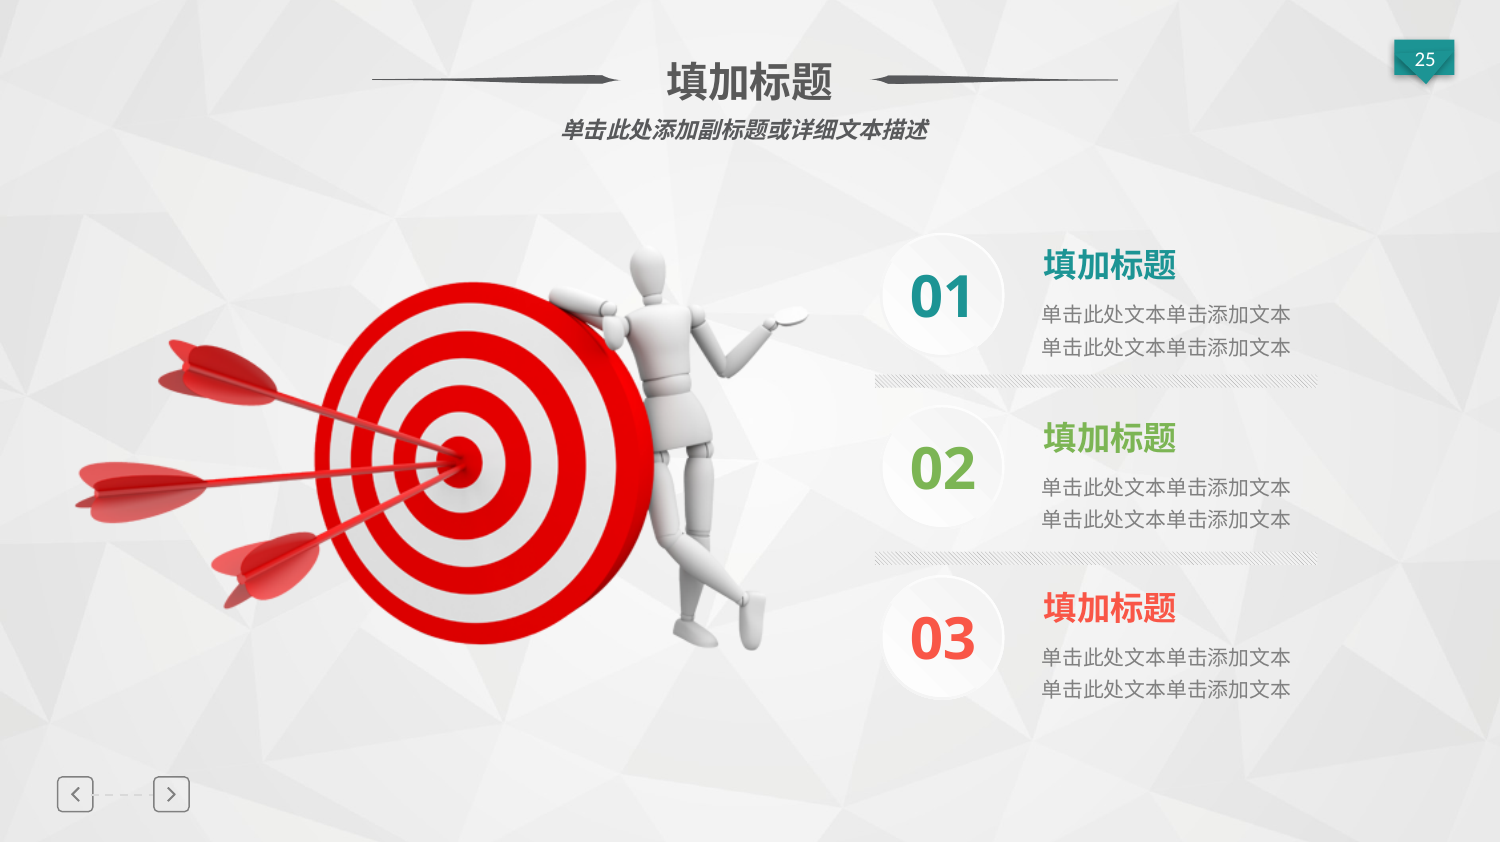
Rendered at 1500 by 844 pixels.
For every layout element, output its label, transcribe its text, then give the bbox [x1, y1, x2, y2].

text_box 单击此处文本单击添加文本单击此处文本单击添加文本 [1039, 629, 1294, 702]
picture [0, 0, 1500, 842]
text_box 单击此处添加副标题或详细文本描述 [545, 108, 943, 151]
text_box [879, 404, 1005, 530]
text_box [873, 372, 1319, 390]
text_box 单击此处文本单击添加文本单击此处文本单击添加文本 [1039, 459, 1294, 532]
text_box [873, 550, 1319, 567]
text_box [879, 574, 1005, 701]
text_box 填加标题 [1043, 409, 1341, 457]
text_box 单击此处文本单击添加文本单击此处文本单击添加文本 [1039, 287, 1294, 360]
text_box 填加标题 [1043, 237, 1341, 285]
text_box 填加标题 [584, 55, 916, 106]
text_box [879, 232, 1005, 358]
text_box 填加标题 [1043, 579, 1294, 627]
